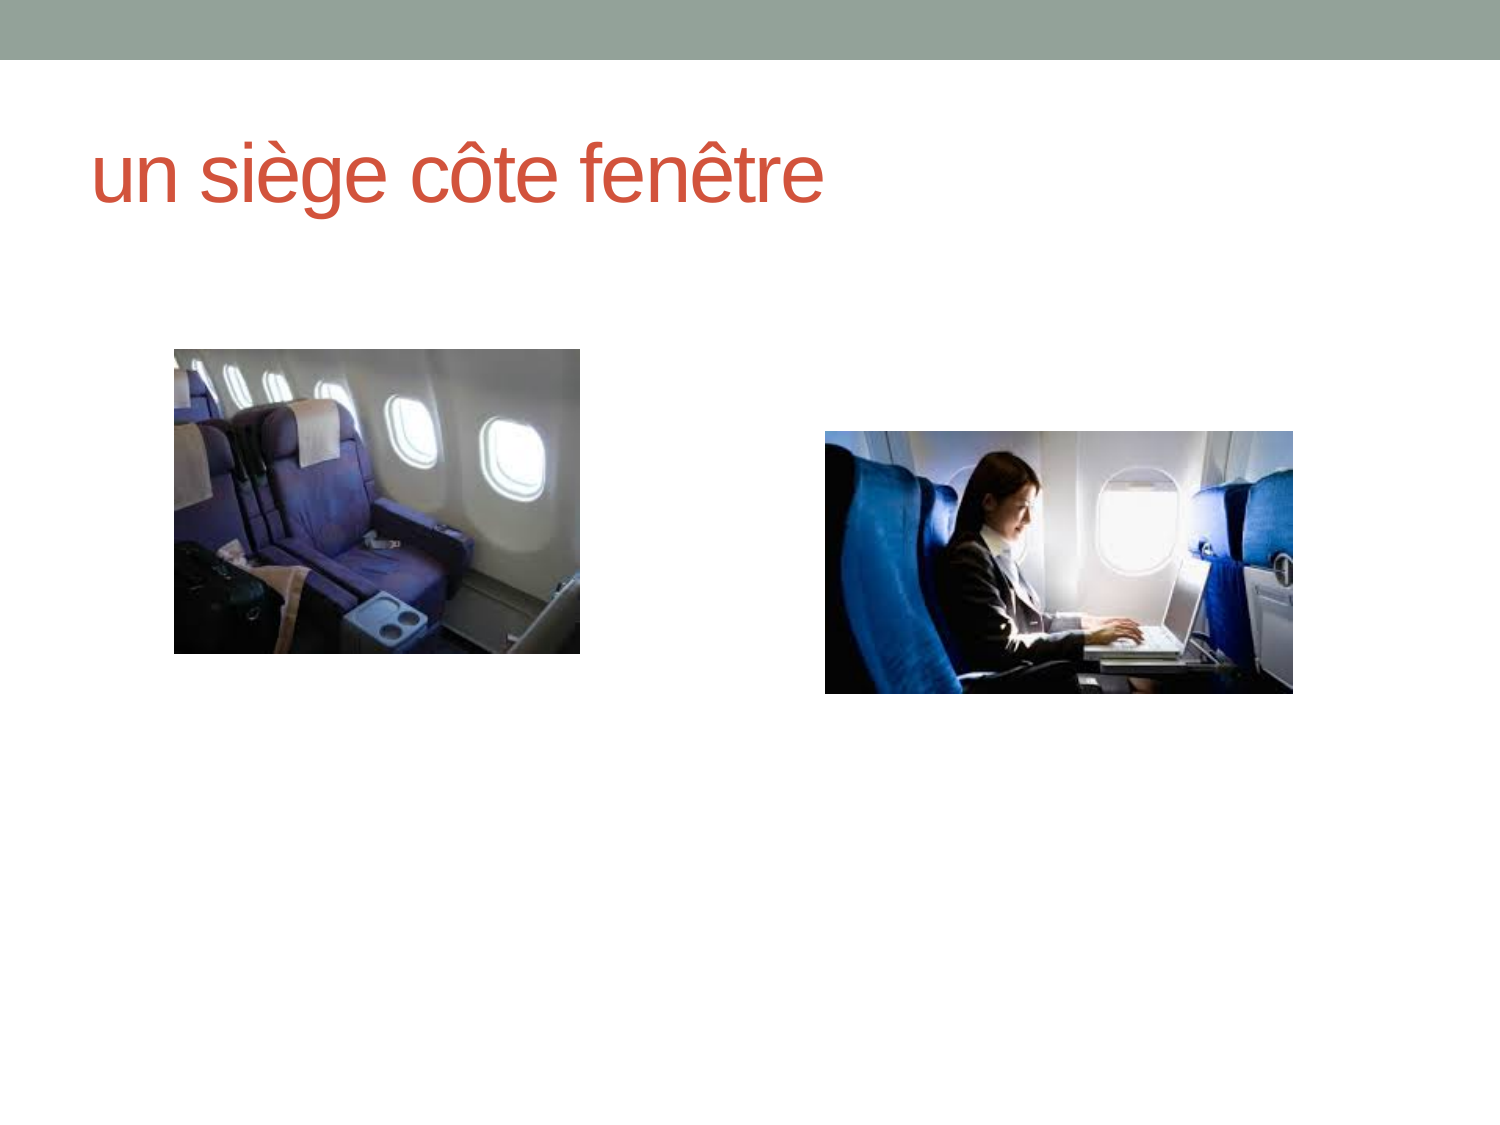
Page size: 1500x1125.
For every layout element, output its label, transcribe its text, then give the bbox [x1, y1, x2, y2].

picture [174, 349, 580, 654]
title un siège côte fenêtre [75, 87, 1425, 250]
picture [824, 431, 1293, 694]
